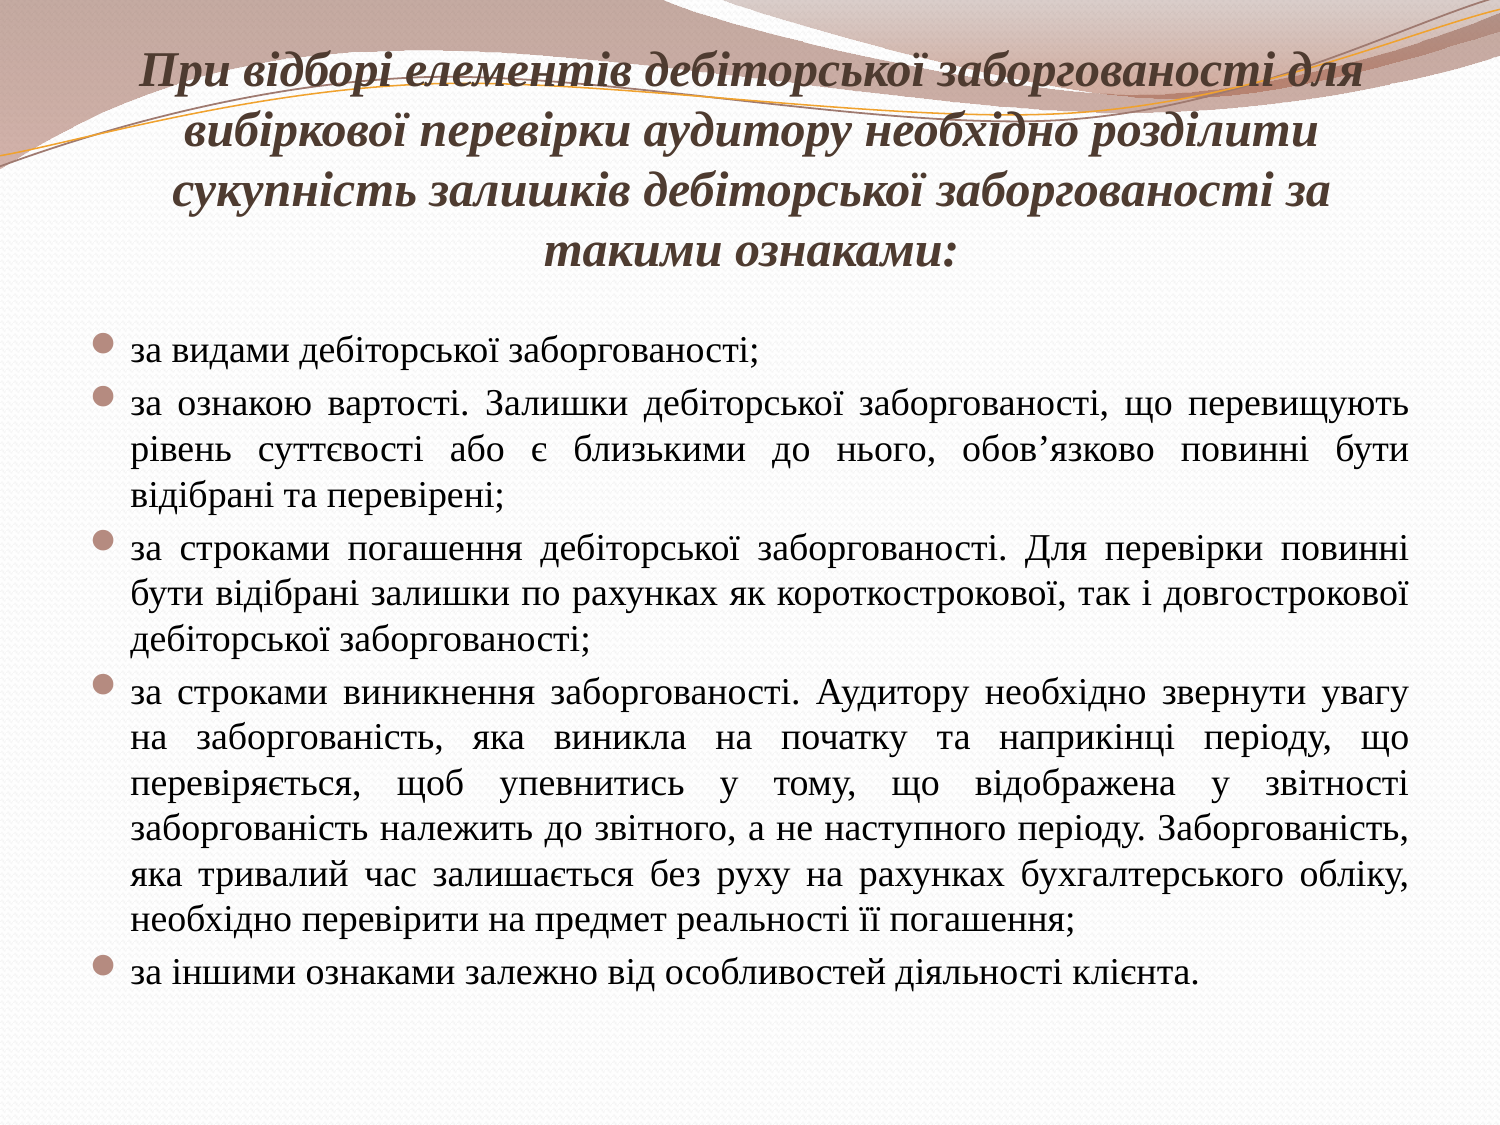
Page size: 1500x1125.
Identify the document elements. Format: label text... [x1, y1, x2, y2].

title При відборі елементів дебіторської заборгованості для вибірко­вої перевірки аудитору необхідно розділити сукупність залишків дебіторської заборгованості за такими ознаками: [76, 149, 1427, 337]
list за видами дебіторської заборгованості; за ознакою вартості. Залишки дебіторської заборгованості, що перевищують рівень суттєвості або є близькими до нього, обов’язково повинні бути відібрані та перевірені; за строками погашення дебіторської заборгованості. Для перевірки повинні бути відібрані залишки по рахунках як короткострокової, так і довгострокової дебіторської заборгованості; за строками виникнення заборгованості. Аудитору необхідно звернути увагу на заборгованість, яка виникла на початку та наприкінці періоду, що перевіряється, щоб упевнитись у тому, що відображена у звітності заборгованість належить до звітного, а не наступного періоду. Заборгованість, яка тривалий час залишається без руху на рахунках бухгалтерського обліку, необхідно перевірити на предмет реальності її погашення; за іншими ознаками залежно від особливостей діяльності клієнта. [75, 317, 1425, 1012]
